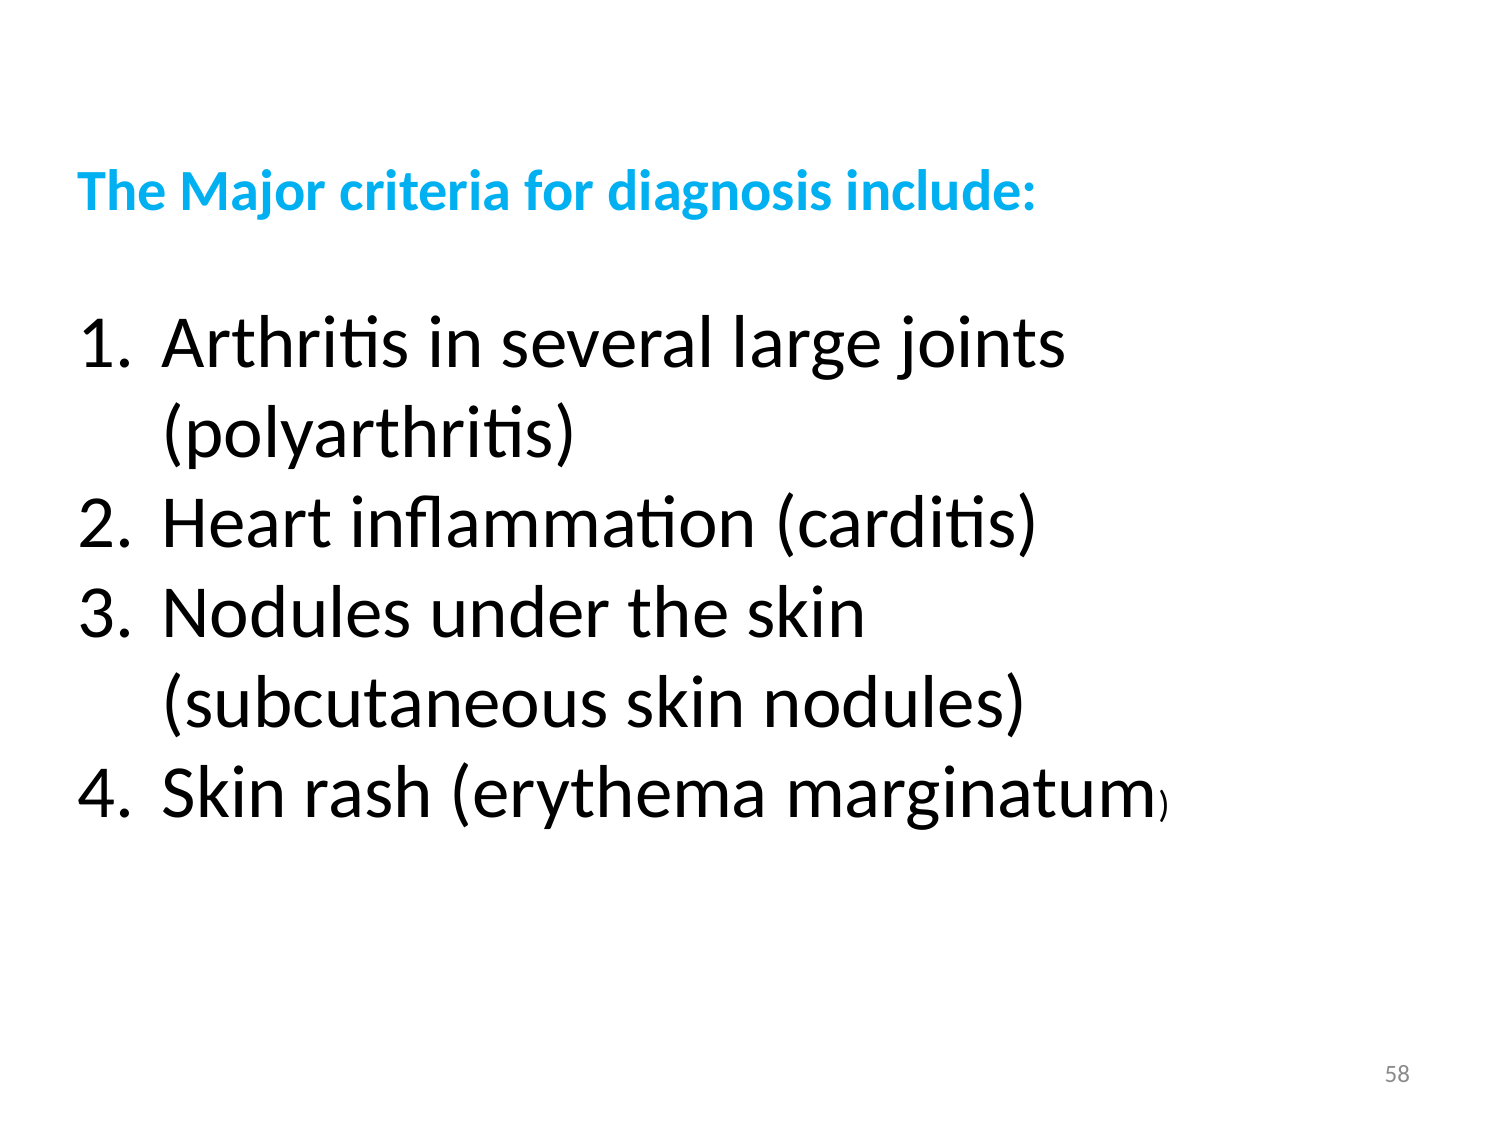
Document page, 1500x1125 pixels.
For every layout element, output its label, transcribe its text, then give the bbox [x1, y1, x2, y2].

text_box The Major criteria for diagnosis include: Arthritis in several large joints (polyarthritis) Heart inflammation (carditis) Nodules under the skin (subcutaneous skin nodules) Skin rash (erythema marginatum) [62, 75, 1238, 840]
slide_number 58 [1074, 1042, 1425, 1103]
